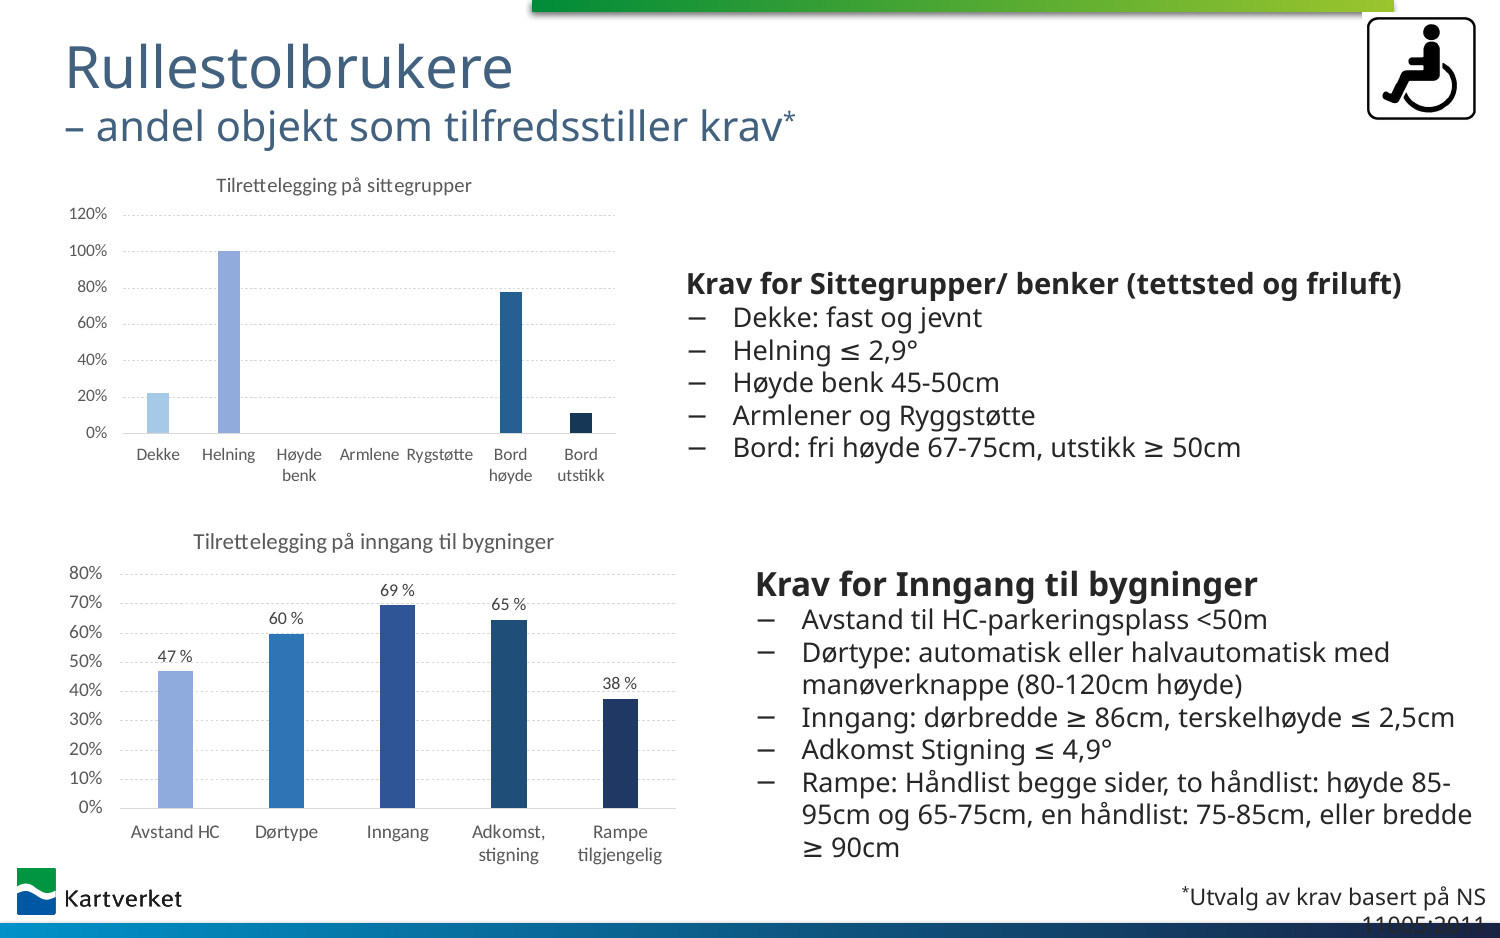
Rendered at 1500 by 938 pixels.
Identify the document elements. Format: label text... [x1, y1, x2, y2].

text_box *Utvalg av krav basert på NS 11005:2011 [1068, 873, 1500, 938]
picture [62, 166, 626, 492]
text_box Krav for Inngang til bygninger Avstand til HC-parkeringsplass <50m Dørtype: automatisk eller halvautomatisk med manøverknappe (80-120cm høyde) Inngang: dørbredde ≥ 86cm, terskelhøyde ≤ 2,5cm Adkomst Stigning ≤ 4,9° Rampe: Håndlist begge sider, to håndlist: høyde 85-95cm og 65-75cm, en håndlist: 75-85cm, eller bredde ≥ 90cm [740, 555, 1491, 870]
text_box Krav for Sittegrupper/ benker (tettsted og friluft) Dekke: fast og jevnt Helning ≤ 2,9° Høyde benk 45-50cm Armlener og Ryggstøtte Bord: fri høyde 67-75cm, utstikk ≥ 50cm [670, 258, 1418, 471]
text_box Rullestolbrukere – andel objekt som tilfredsstiller krav* [49, 25, 1431, 158]
picture [62, 520, 687, 874]
picture [1362, 12, 1481, 126]
